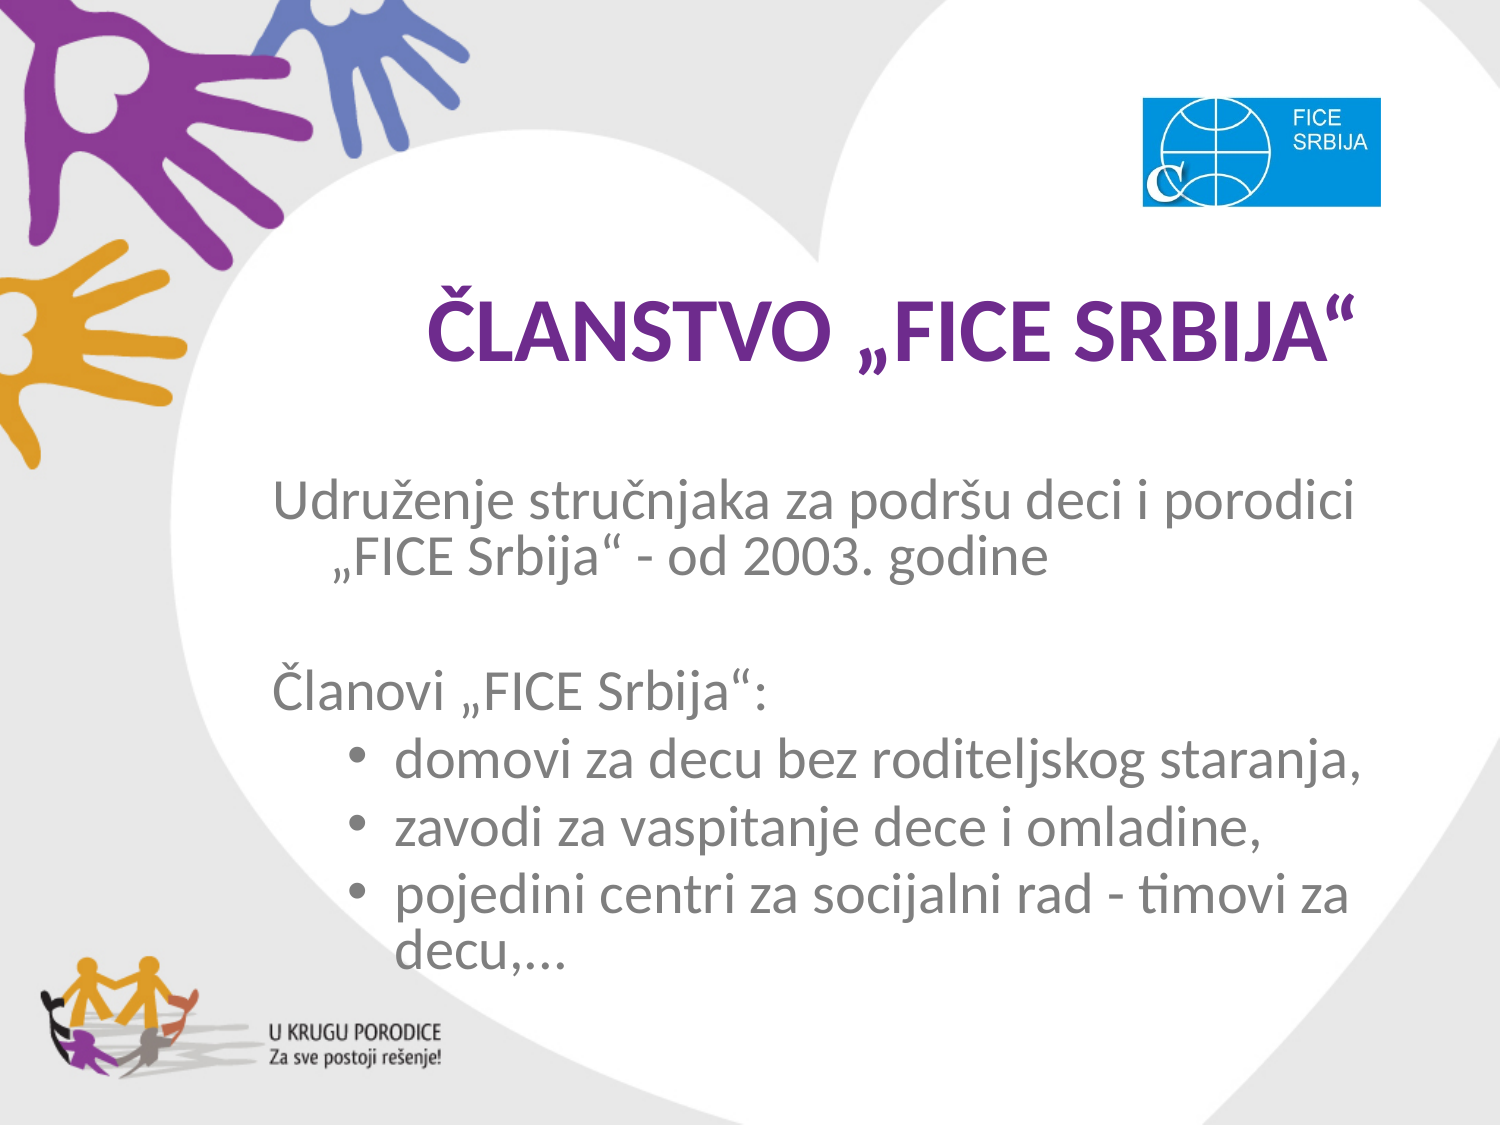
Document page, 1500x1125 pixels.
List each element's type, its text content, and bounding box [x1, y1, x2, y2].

list Udruženje stručnjaka za podršu deci i porodici „FICE Srbija“ - od 2003. godine Članovi „FICE Srbija“: domovi za decu bez roditeljskog staranja, zavodi za vaspitanje dece i omladine, pojedini centri za socijalni rad - timovi za decu,... [257, 415, 1437, 976]
picture [0, 0, 1500, 1125]
title ČLANSTVO „FICE SRBIJA“ [377, 234, 1412, 415]
